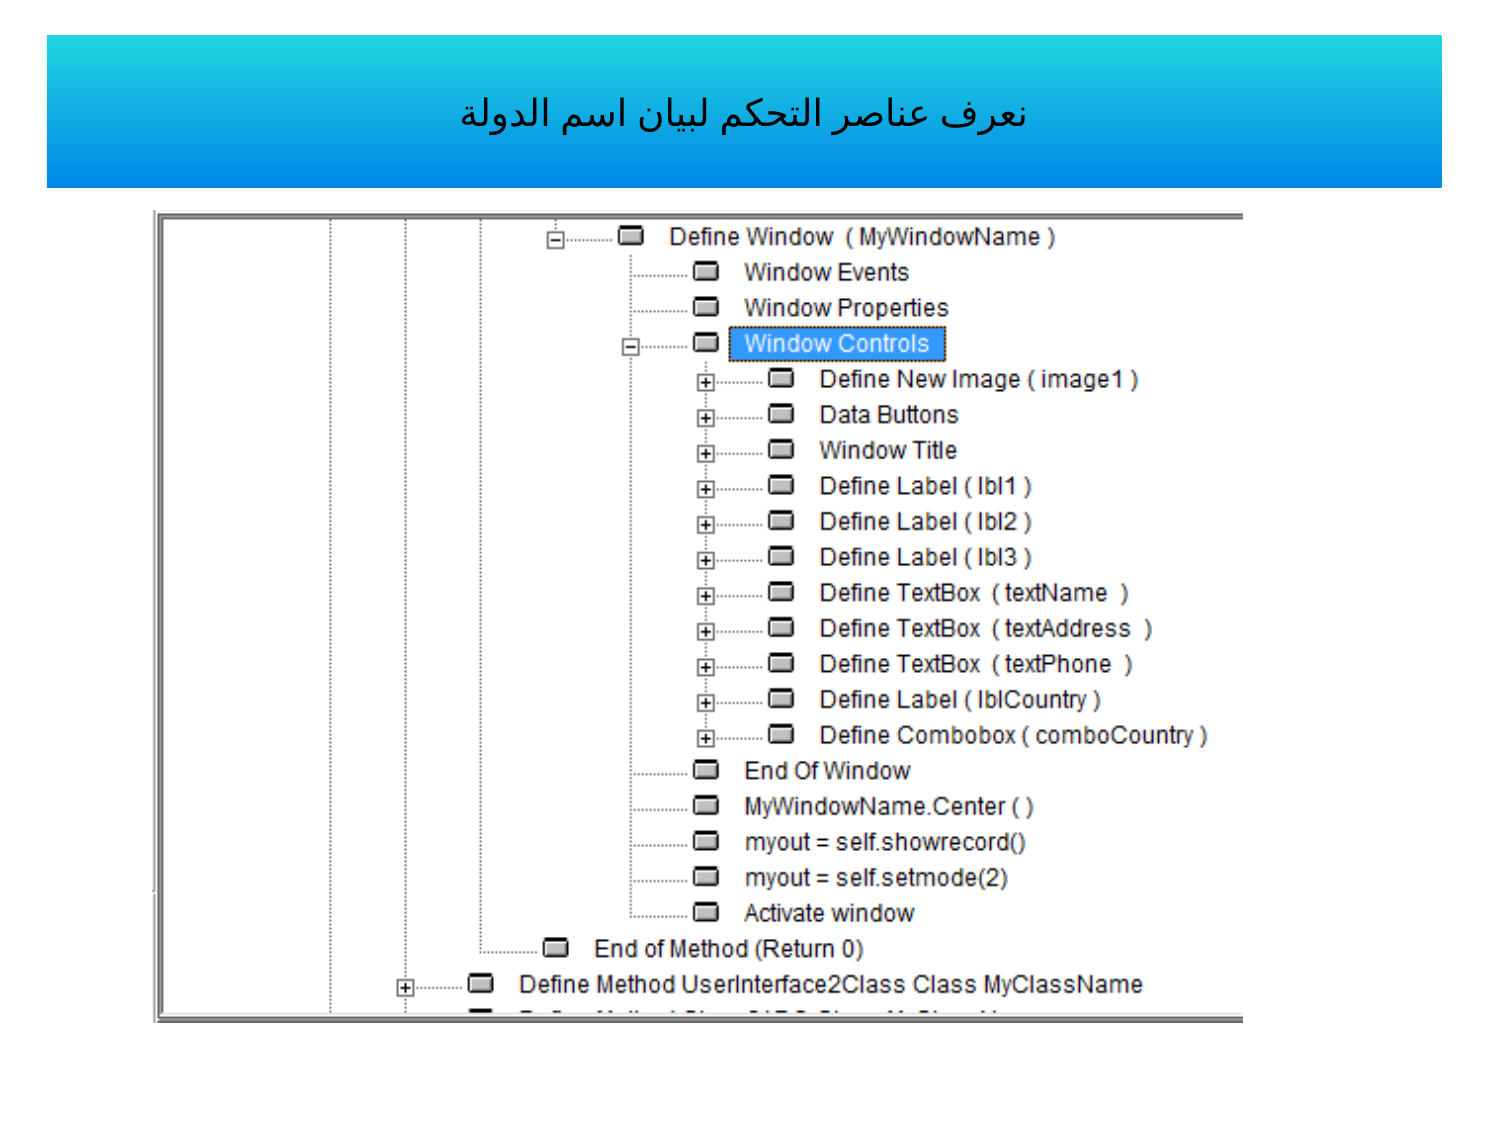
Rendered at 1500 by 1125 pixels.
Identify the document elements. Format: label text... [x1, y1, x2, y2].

title نعرف عناصر التحكم لبيان اسم الدولة [46, 35, 1442, 188]
picture [152, 210, 1243, 1023]
